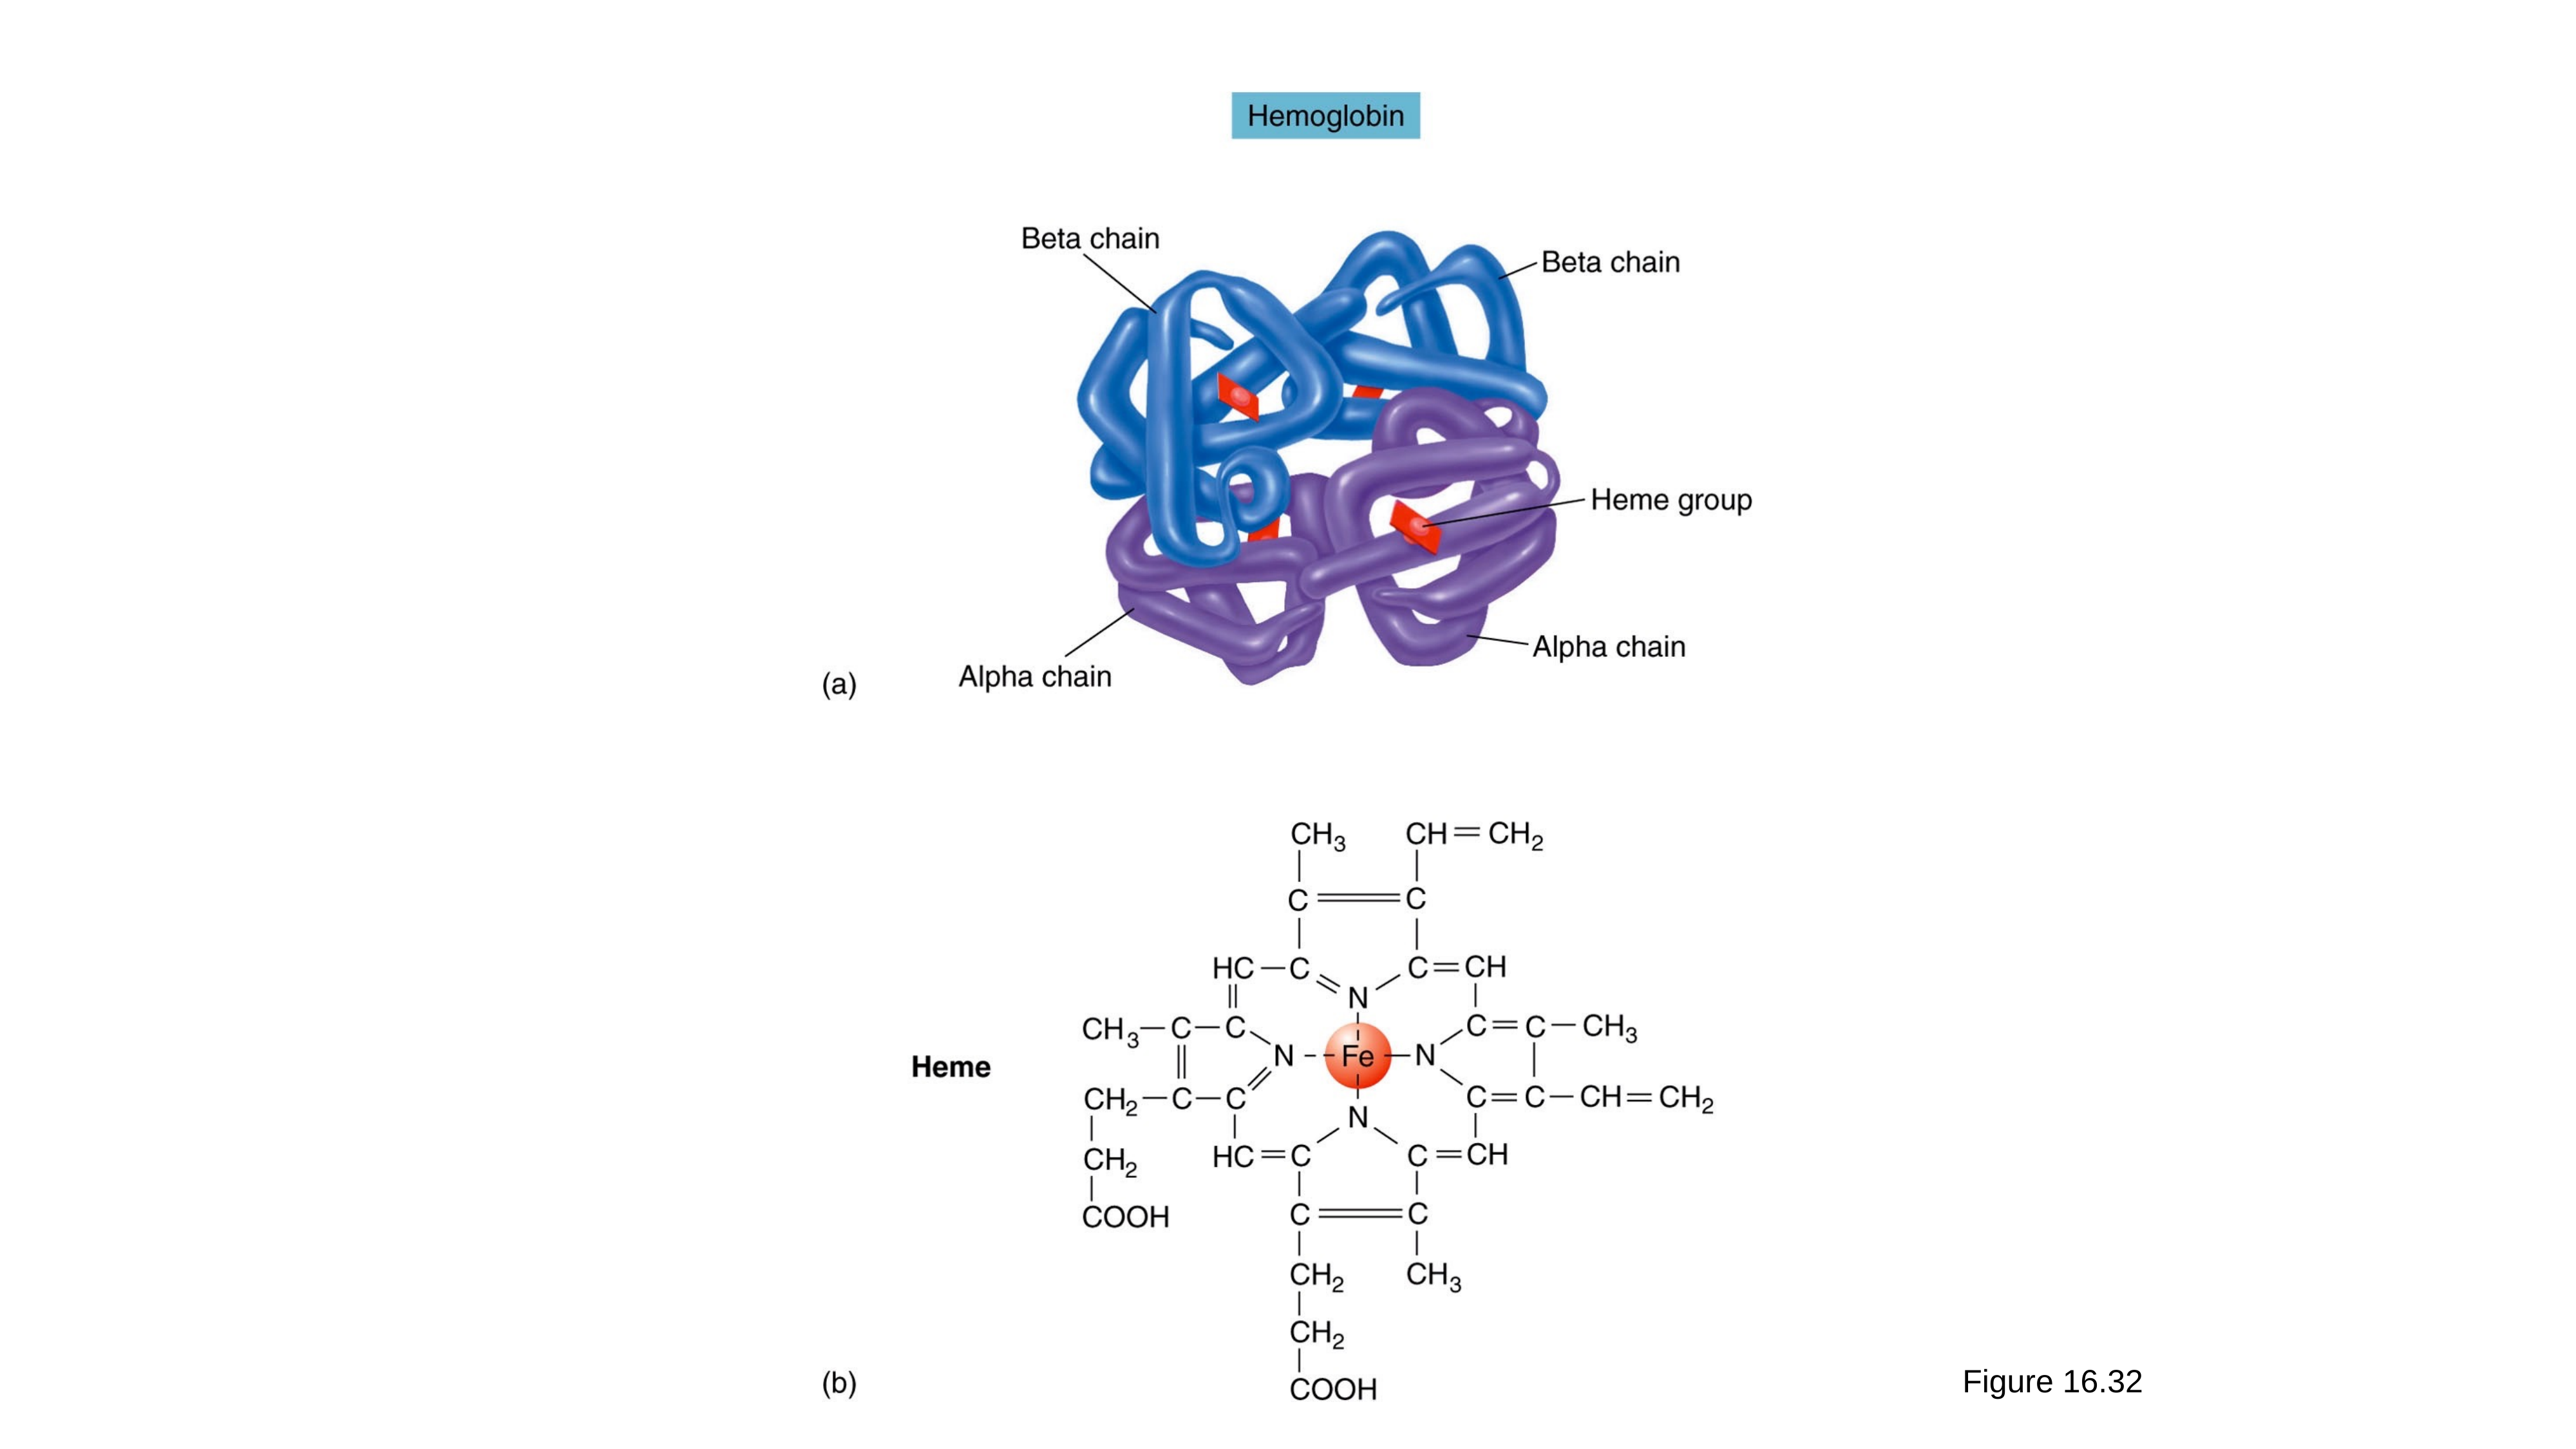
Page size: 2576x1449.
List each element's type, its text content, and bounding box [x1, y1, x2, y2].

text_box Figure 16.32 [1946, 1352, 2222, 1406]
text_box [620, 32, 1904, 1402]
